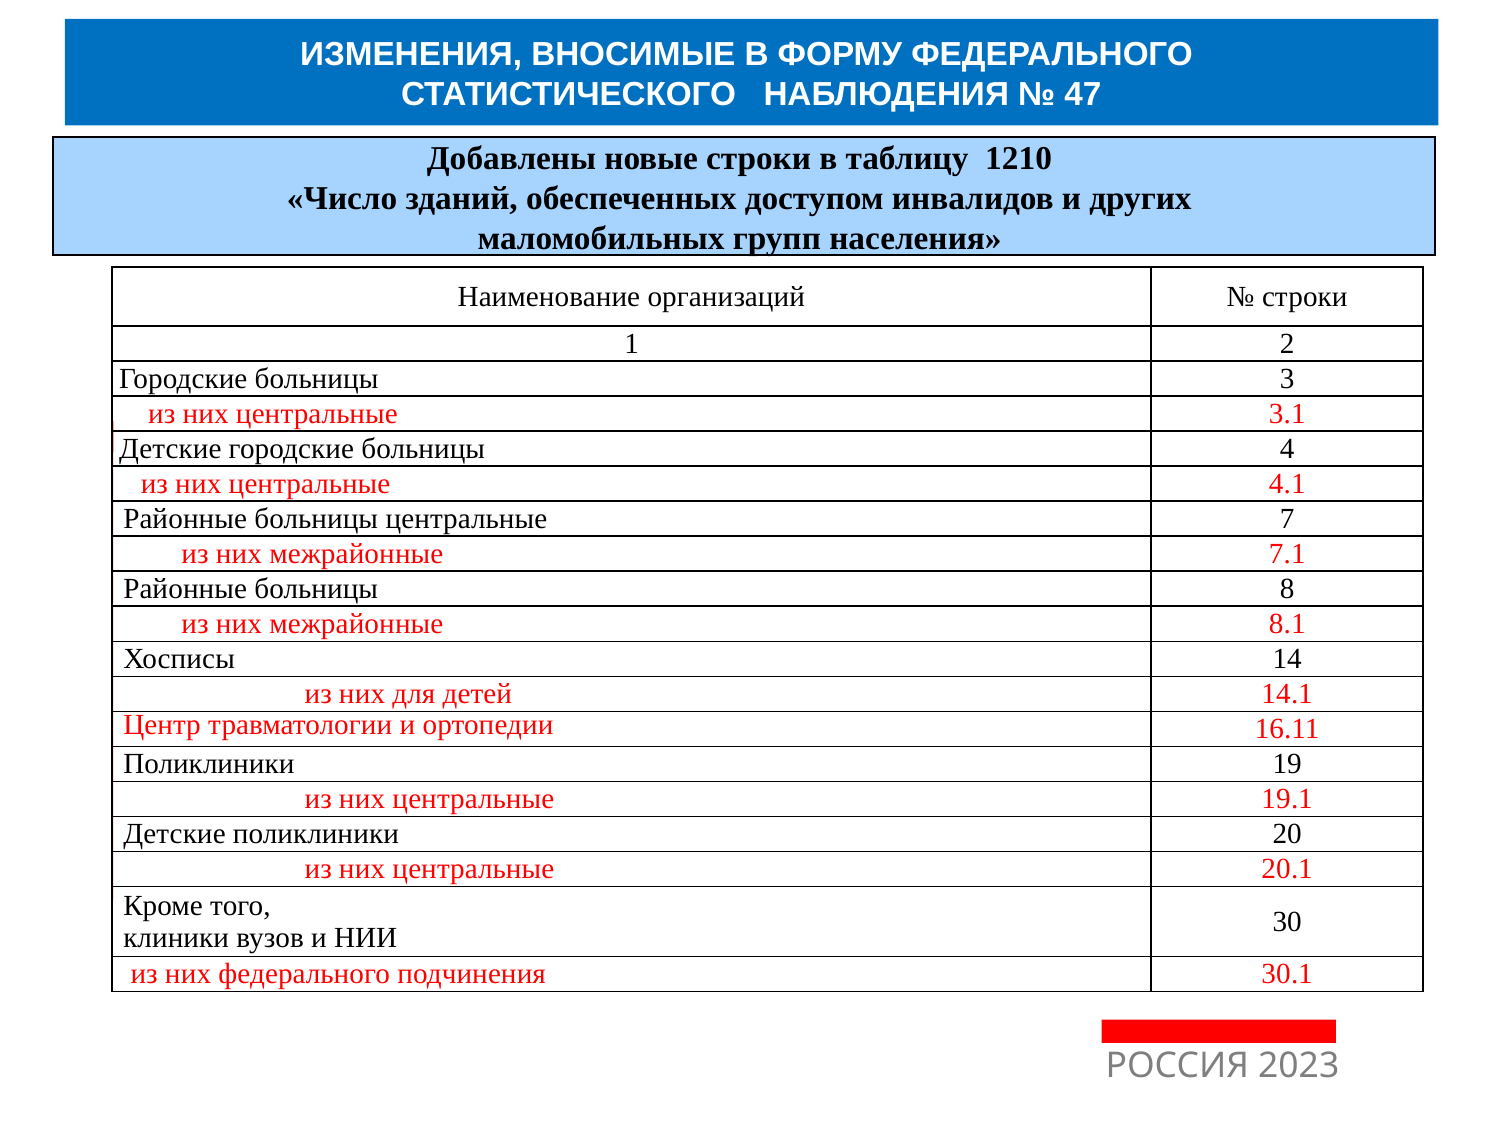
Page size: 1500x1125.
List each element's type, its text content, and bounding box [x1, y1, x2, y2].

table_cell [113, 607, 1150, 641]
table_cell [1152, 397, 1422, 430]
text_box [53, 137, 1436, 256]
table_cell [1152, 467, 1422, 500]
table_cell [1152, 327, 1422, 360]
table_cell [113, 397, 1150, 430]
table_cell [1152, 502, 1422, 535]
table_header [1152, 268, 1422, 325]
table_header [113, 268, 1150, 325]
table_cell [113, 432, 1150, 465]
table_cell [1152, 572, 1422, 605]
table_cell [113, 712, 1150, 746]
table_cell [1152, 782, 1422, 816]
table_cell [113, 467, 1150, 500]
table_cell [113, 852, 1150, 886]
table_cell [113, 887, 1150, 956]
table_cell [1152, 607, 1422, 641]
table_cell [113, 957, 1150, 991]
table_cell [113, 817, 1150, 851]
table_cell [1152, 747, 1422, 781]
subtitle РОССИЯ 2023 [1089, 1042, 1372, 1114]
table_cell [1152, 642, 1422, 676]
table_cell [113, 327, 1150, 360]
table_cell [1152, 362, 1422, 395]
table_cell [1152, 852, 1422, 886]
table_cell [113, 502, 1150, 535]
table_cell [113, 747, 1150, 781]
text_box [1101, 1019, 1336, 1043]
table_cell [1152, 537, 1422, 570]
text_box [63, 16, 1441, 128]
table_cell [113, 782, 1150, 816]
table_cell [113, 642, 1150, 676]
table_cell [1152, 887, 1422, 956]
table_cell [1152, 957, 1422, 991]
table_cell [113, 362, 1150, 395]
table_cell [113, 677, 1150, 711]
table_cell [1152, 432, 1422, 465]
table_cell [113, 572, 1150, 605]
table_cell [1152, 817, 1422, 851]
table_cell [113, 537, 1150, 570]
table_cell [1152, 712, 1422, 746]
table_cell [1152, 677, 1422, 711]
